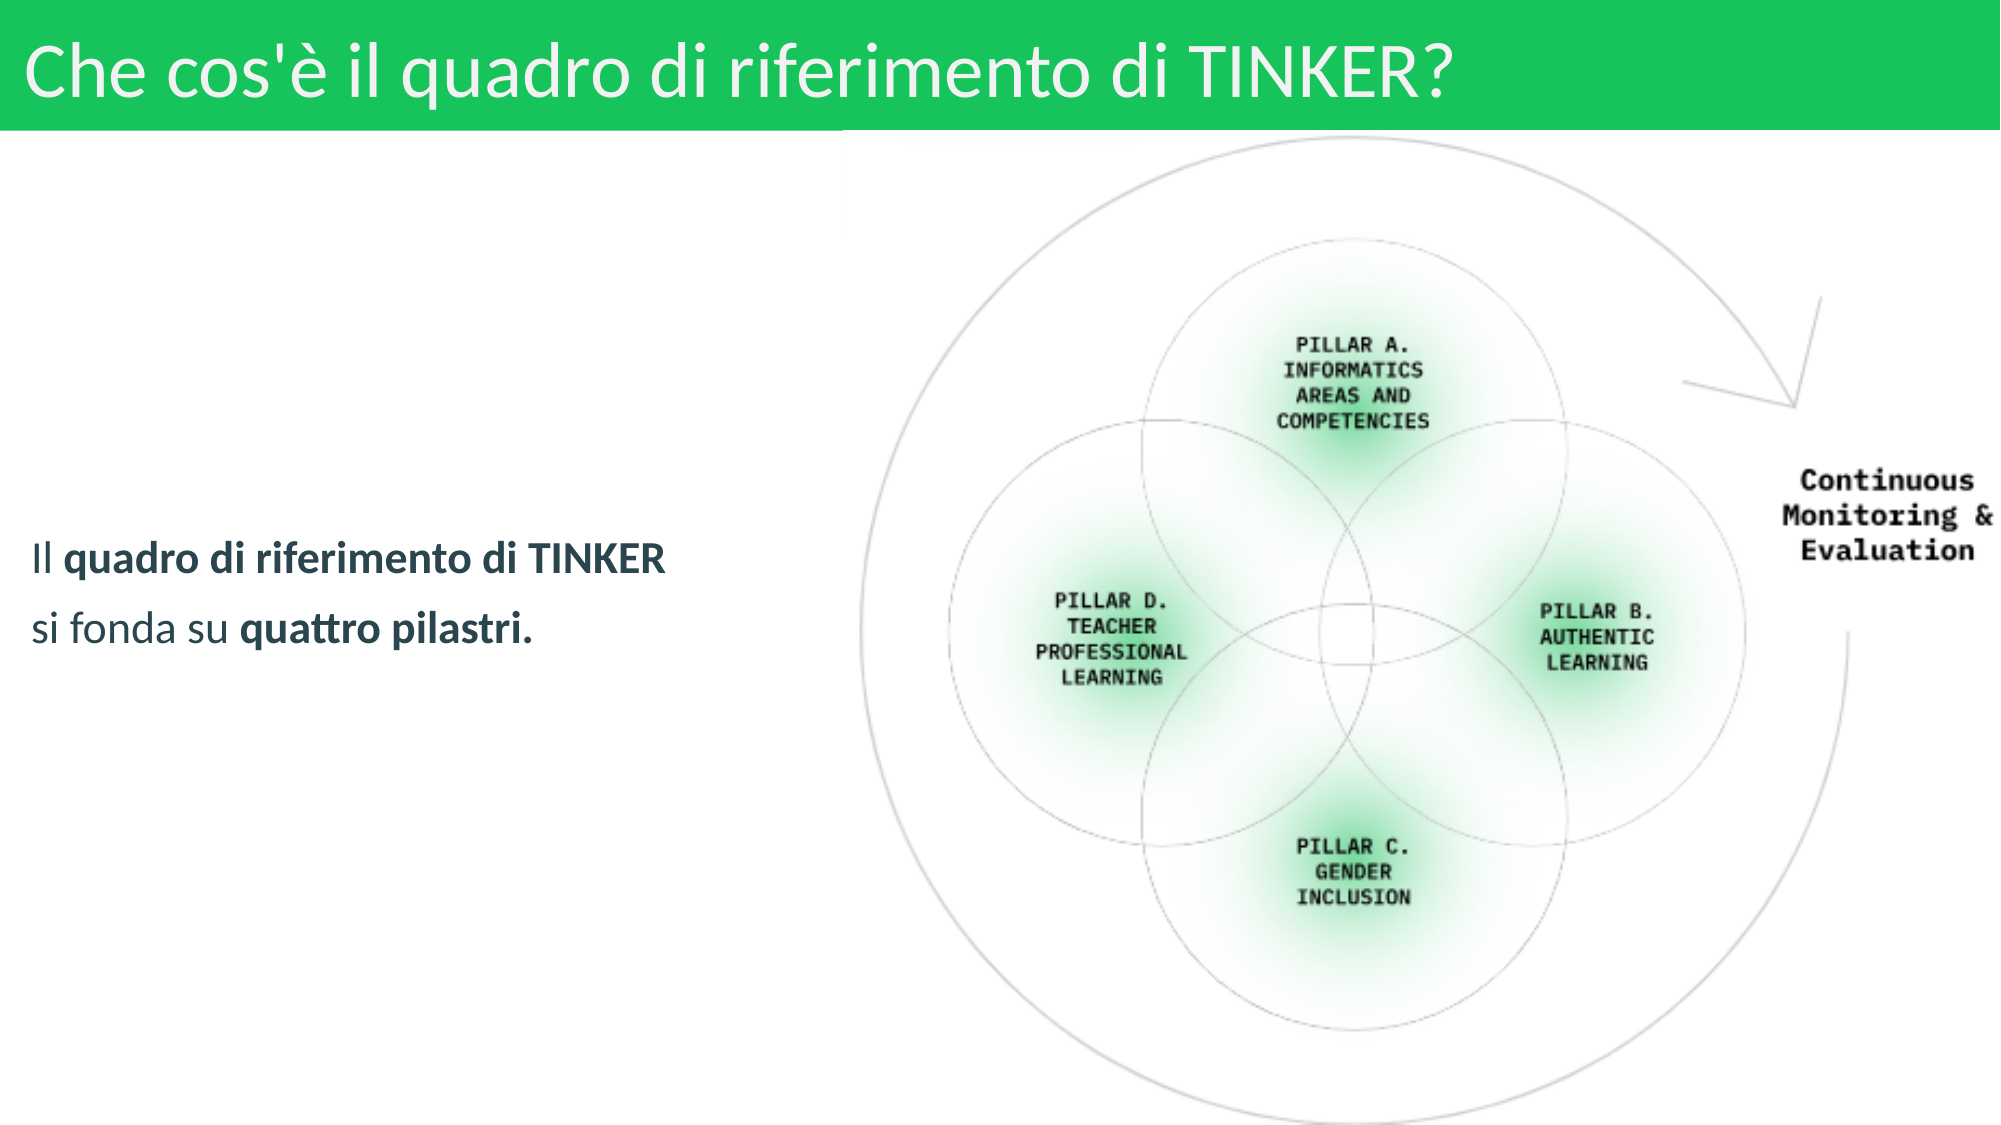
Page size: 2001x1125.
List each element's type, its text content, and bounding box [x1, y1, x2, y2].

list Il quadro di riferimento di TINKER si fonda su quattro pilastri. [16, 144, 838, 1108]
title Che cos'è il quadro di riferimento di TINKER? [16, 13, 1976, 131]
picture [843, 130, 2000, 1125]
